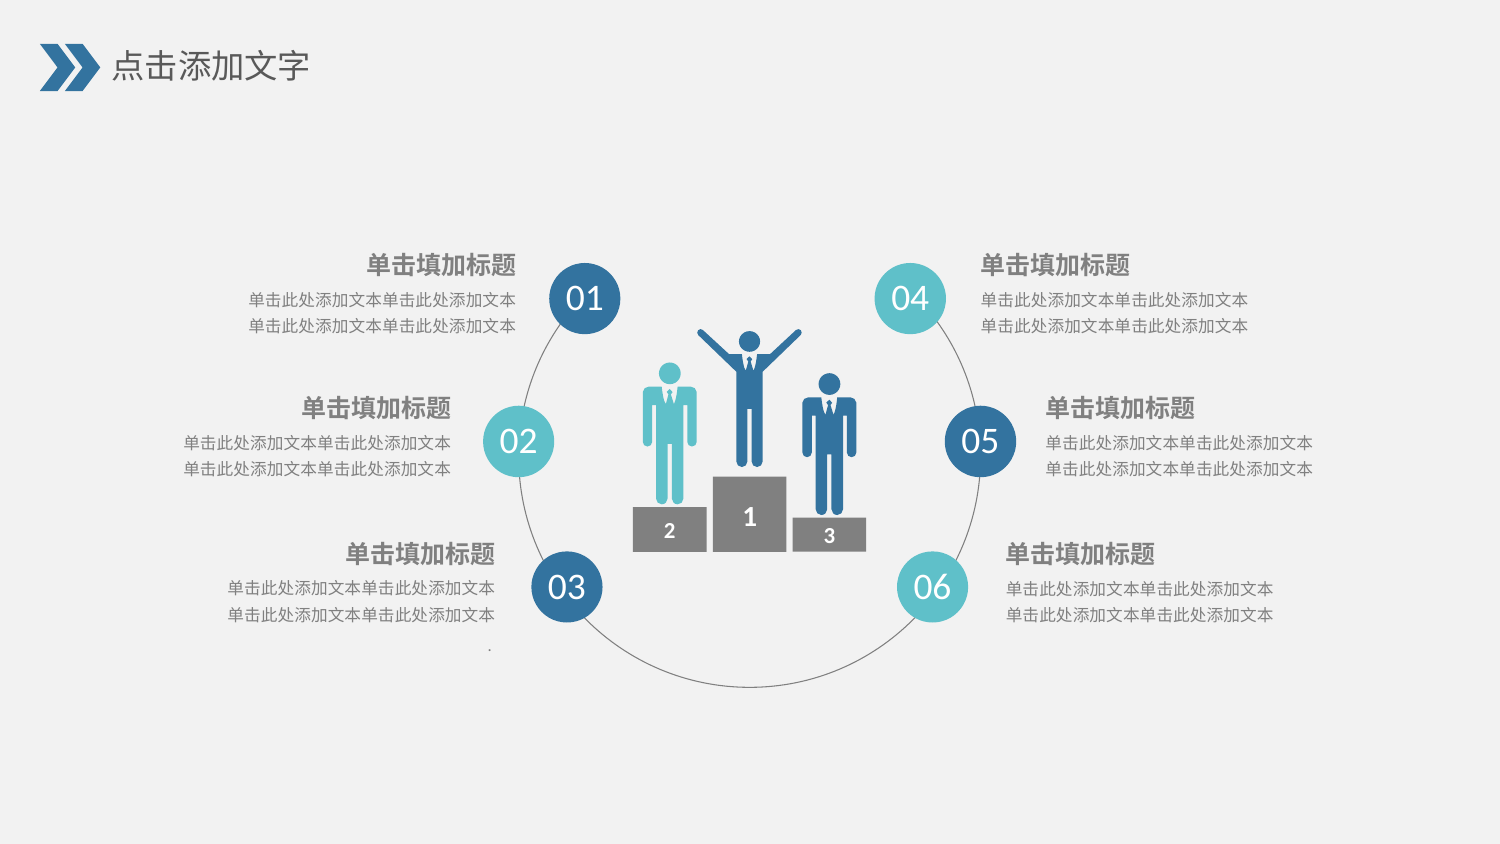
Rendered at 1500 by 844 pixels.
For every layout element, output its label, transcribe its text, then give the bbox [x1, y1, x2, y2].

text_box 2 [632, 507, 707, 552]
text_box 单击填加标题 单击此处添加文本单击此处添加文本 单击此处添加文本单击此处添加文本 [1005, 532, 1383, 625]
text_box 单击填加标题 单击此处添加文本单击此处添加文本 单击此处添加文本单击此处添加文本 [1045, 386, 1423, 479]
text_box [519, 280, 980, 688]
text_box 03 [531, 551, 603, 623]
text_box 06 [896, 551, 969, 623]
text_box 04 [874, 262, 947, 335]
text_box 单击填加标题 单击此处添加文本单击此处添加文本 单击此处添加文本单击此处添加文本 . [101, 532, 496, 655]
text_box 3 [792, 517, 867, 552]
text_box 单击填加标题 单击此处添加文本单击此处添加文本 单击此处添加文本单击此处添加文本 [122, 243, 517, 336]
text_box 02 [483, 405, 555, 478]
text_box 单击填加标题 单击此处添加文本单击此处添加文本 单击此处添加文本单击此处添加文本 [57, 386, 452, 479]
text_box 单击填加标题 单击此处添加文本单击此处添加文本 单击此处添加文本单击此处添加文本 [980, 243, 1358, 336]
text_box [696, 328, 803, 468]
text_box 01 [549, 262, 621, 335]
text_box 05 [944, 405, 1017, 478]
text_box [802, 372, 857, 516]
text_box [642, 362, 697, 505]
text_box 1 [712, 476, 787, 552]
